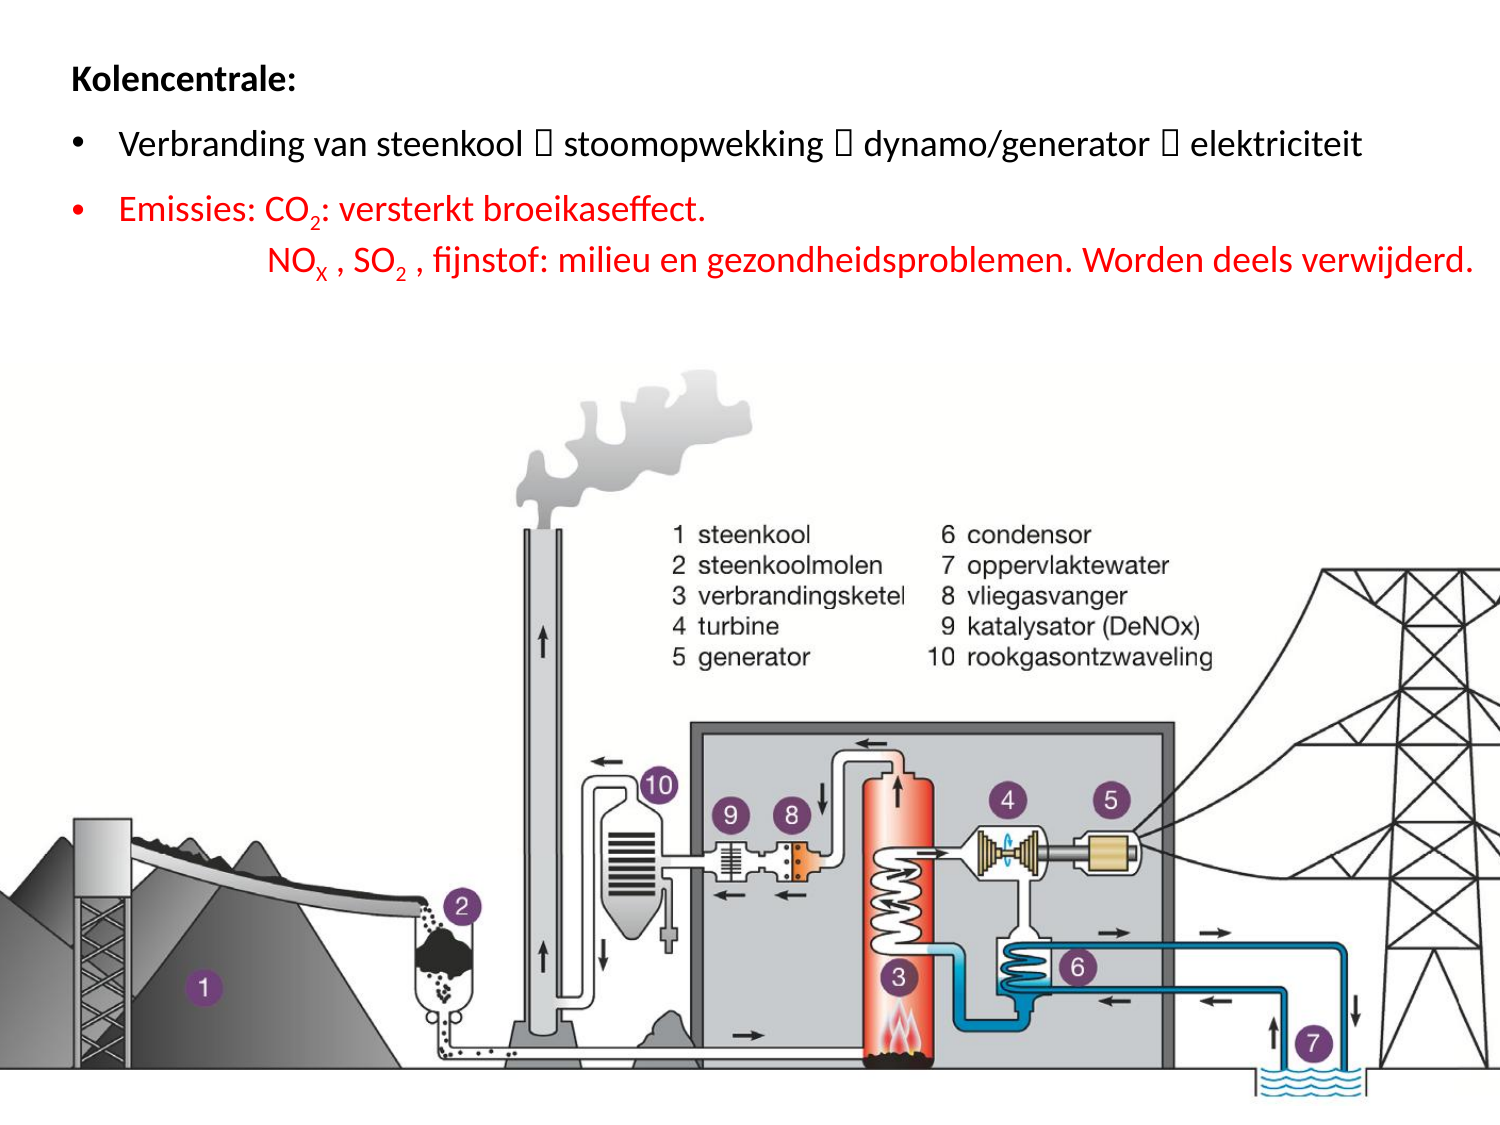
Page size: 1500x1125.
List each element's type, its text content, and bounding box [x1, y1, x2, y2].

text_box Kolencentrale: Verbranding van steenkool  stoomopwekking  dynamo/generator  elektriciteit Emissies: CO2: versterkt broeikaseffect. NOX , SO2 , fijnstof: milieu en gezondheidsproblemen. Worden deels verwijderd. [56, 46, 1500, 322]
picture [0, 322, 1500, 1106]
